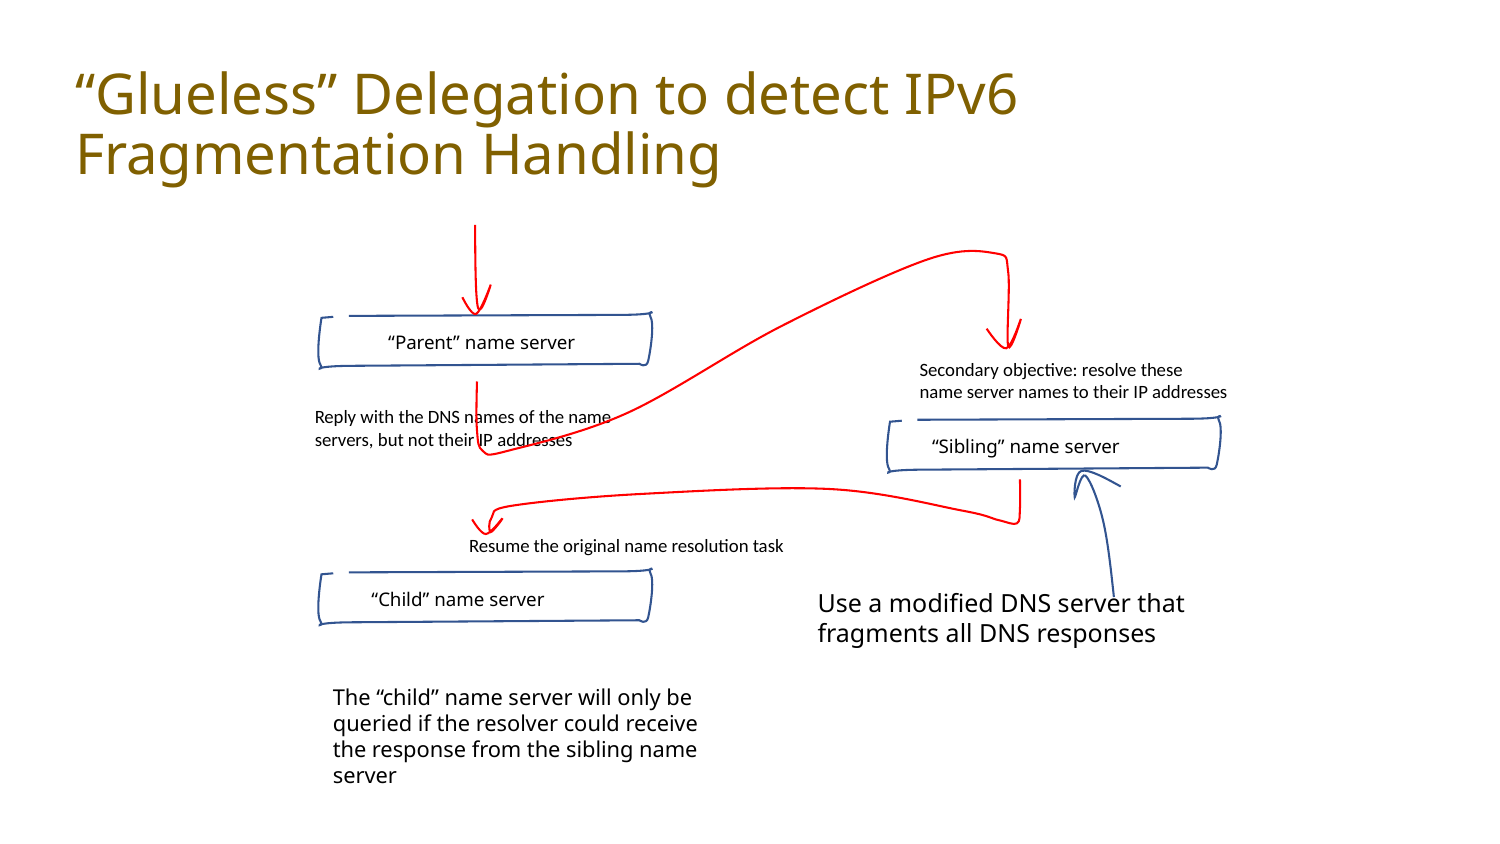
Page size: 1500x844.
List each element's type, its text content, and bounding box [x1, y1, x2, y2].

text_box [471, 479, 1022, 536]
text_box Reply with the DNS names of the name servers, but not their IP addresses [300, 397, 656, 458]
text_box [1073, 469, 1122, 598]
title “Glueless” Delegation to detect IPv6 Fragmentation Handling [60, 44, 1408, 208]
text_box Use a modified DNS server that fragments all DNS responses [803, 579, 1264, 655]
text_box [317, 311, 654, 371]
text_box The “child” name server will only be queried if the resolver could receive the response from the sibling name server [318, 676, 716, 796]
text_box [461, 224, 492, 315]
text_box “Sibling” name server [917, 427, 1135, 465]
text_box [475, 249, 1022, 456]
text_box Secondary objective: resolve these name server names to their IP addresses [904, 350, 1260, 411]
text_box [317, 567, 654, 627]
text_box “Parent” name server [373, 323, 590, 361]
text_box [885, 414, 1222, 474]
text_box Resume the original name resolution task [454, 526, 810, 564]
text_box “Child” name server [356, 579, 560, 618]
